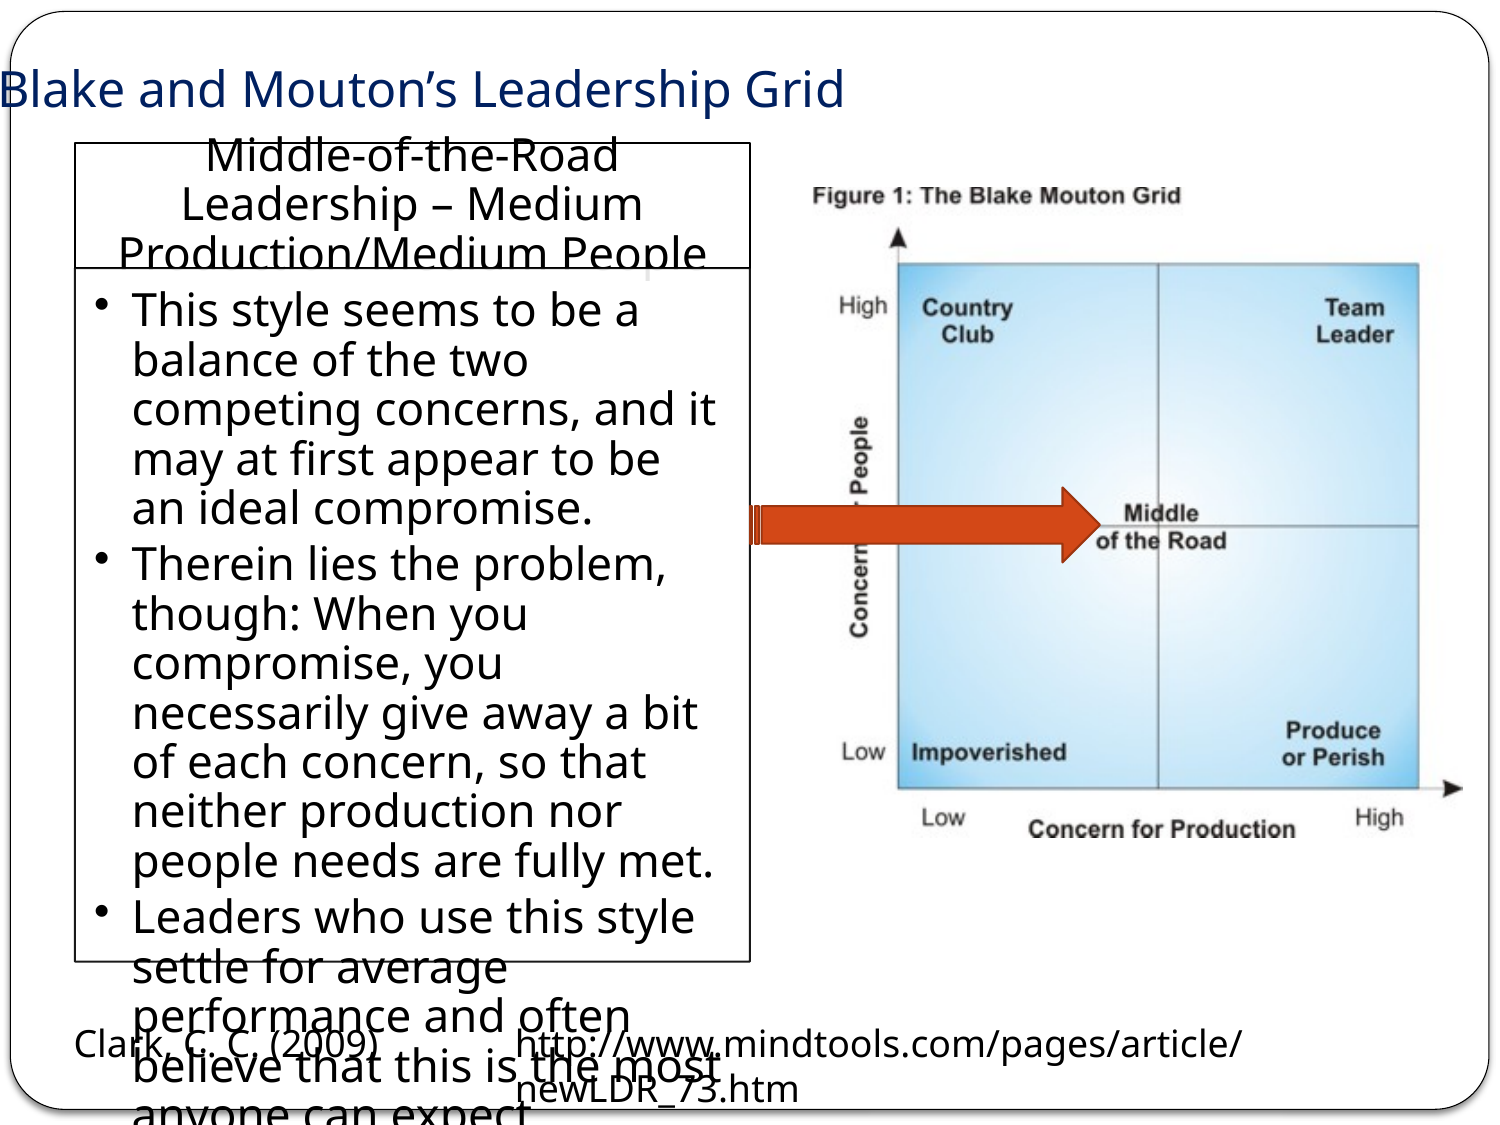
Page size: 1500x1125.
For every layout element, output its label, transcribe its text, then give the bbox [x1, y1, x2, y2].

picture [812, 187, 1463, 838]
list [74, 99, 751, 1006]
text_box Blake and Mouton’s Leadership Grid [0, 49, 861, 125]
text_box Clark, C. C. (2009) [58, 1012, 394, 1073]
text_box [755, 505, 806, 545]
text_box http://www.mindtools.com/pages/article/newLDR_73.htm [500, 1012, 1450, 1118]
